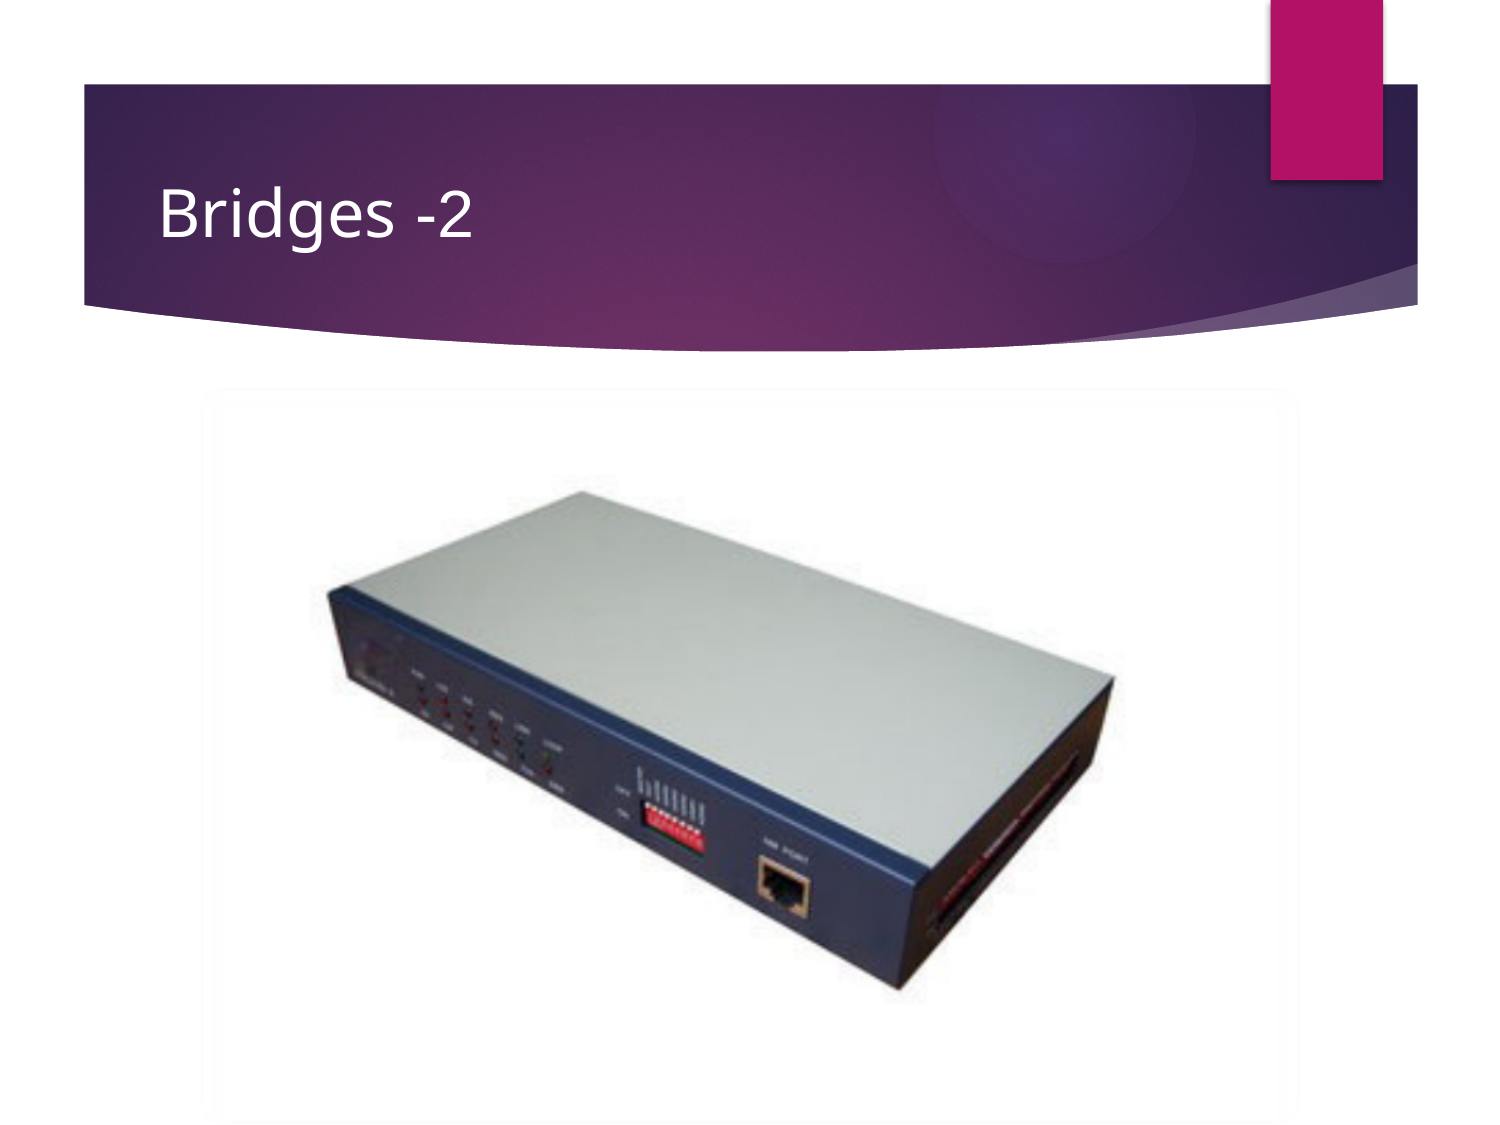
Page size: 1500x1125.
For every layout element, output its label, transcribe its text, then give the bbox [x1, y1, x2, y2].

title 2- Bridges [142, 152, 1183, 269]
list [199, 387, 1301, 1125]
